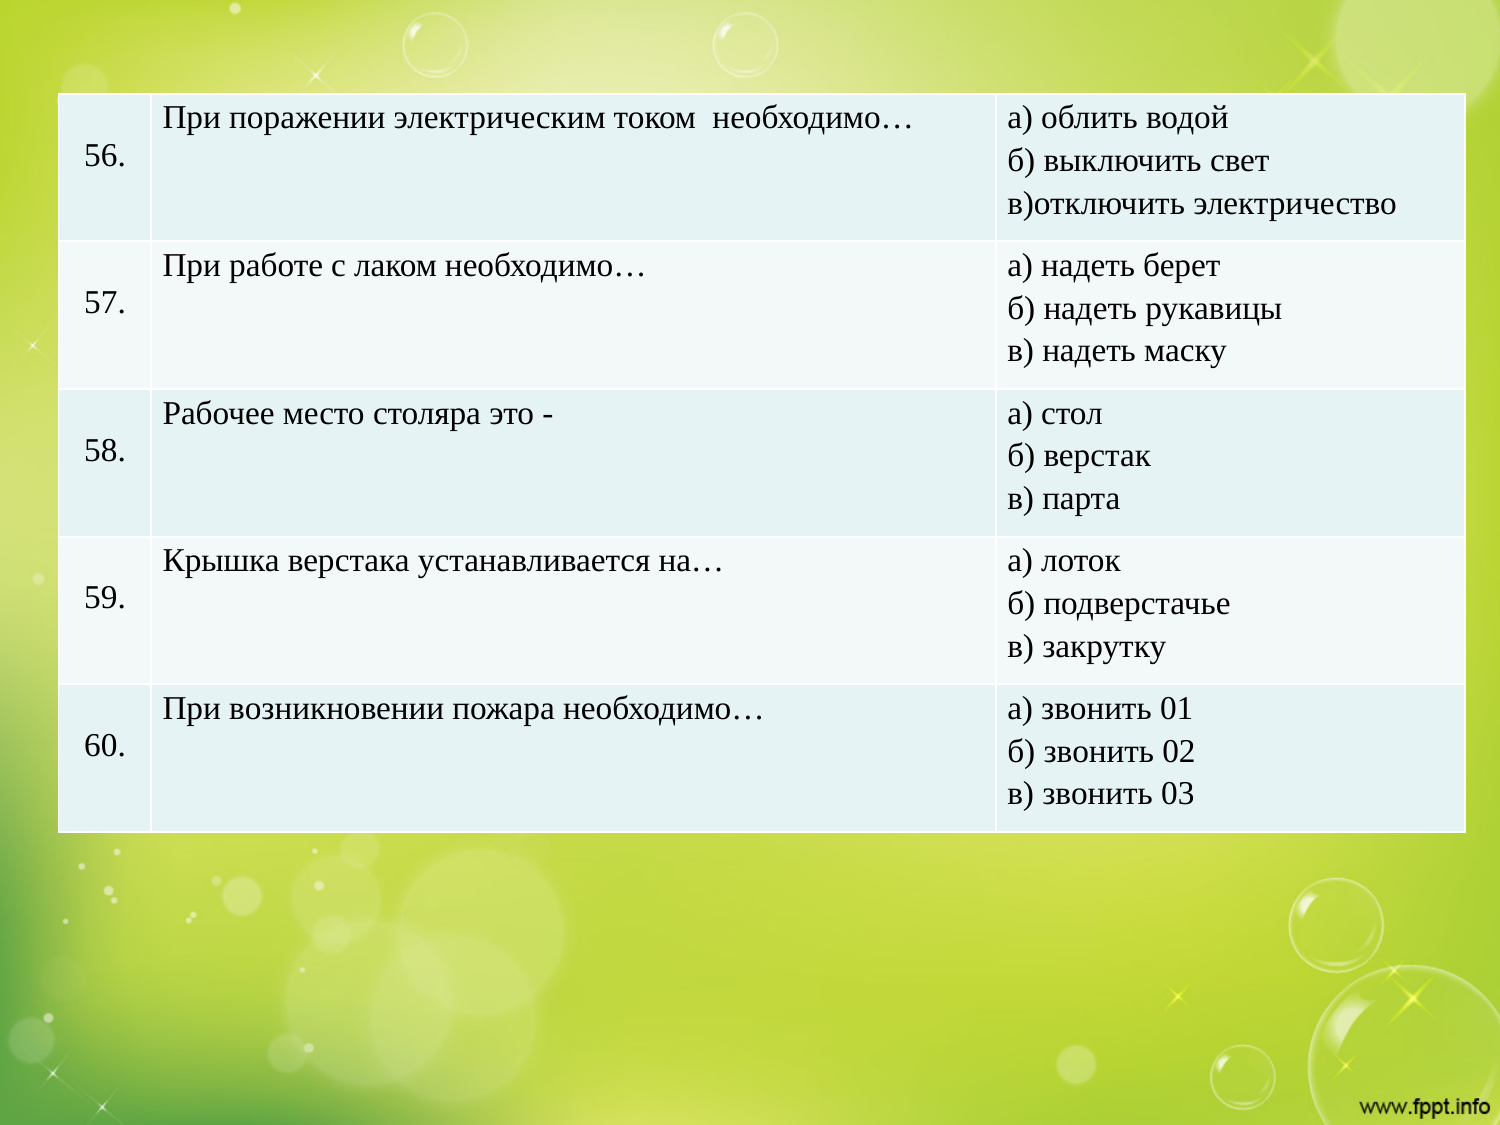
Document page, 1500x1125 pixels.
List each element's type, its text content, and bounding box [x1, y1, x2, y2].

table_cell 59. [59, 538, 150, 683]
table_cell 58. [59, 390, 150, 536]
table_cell 60. [59, 685, 150, 831]
table_cell 57. [59, 242, 150, 388]
picture [0, 0, 1500, 1125]
table_header При поражении электрическим током необходимо… [152, 95, 995, 240]
table_cell При возникновении пожара необходимо… [152, 685, 995, 831]
table_cell Рабочее место столяра это - [152, 390, 995, 536]
table_header 56. [59, 95, 150, 240]
table_cell а) стол б) верстак в) парта [997, 390, 1464, 536]
table_cell а) лоток б) подверстачье в) закрутку [997, 538, 1464, 683]
table_header а) облить водой б) выключить свет в)отключить электричество [997, 95, 1464, 240]
table_cell При работе с лаком необходимо… [152, 242, 995, 388]
table_cell Крышка верстака устанавливается на… [152, 538, 995, 683]
table_cell а) звонить 01 б) звонить 02 в) звонить 03 [997, 685, 1464, 831]
table_cell а) надеть берет б) надеть рукавицы в) надеть маску [997, 242, 1464, 388]
